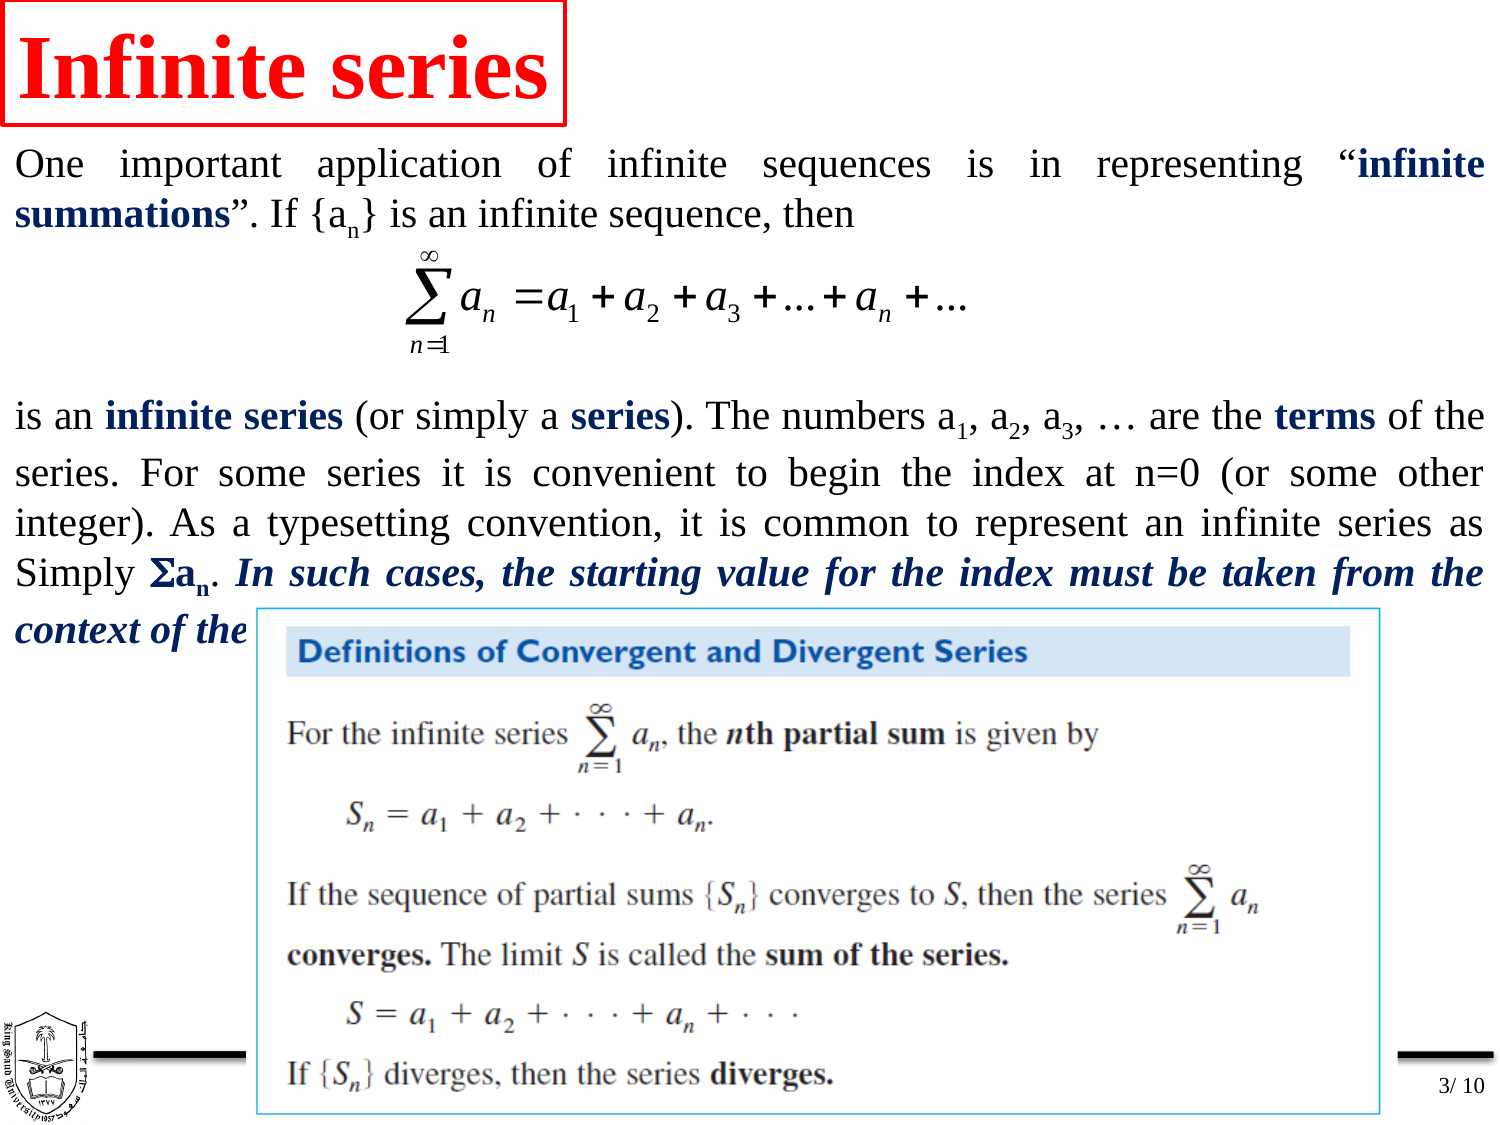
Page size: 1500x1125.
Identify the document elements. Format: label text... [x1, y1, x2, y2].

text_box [398, 234, 973, 364]
text_box One important application of infinite sequences is in representing “infinite summations”. If {an} is an infinite sequence, then [0, 128, 1500, 251]
text_box is an infinite series (or simply a series). The numbers a1, a2, a3, … are the terms of the series. For some series it is convenient to begin the index at n=0 (or some other integer). As a typesetting convention, it is common to represent an infinite series as Simply an. In such cases, the starting value for the index must be taken from the context of the statement. [0, 380, 1500, 659]
picture [245, 597, 1398, 1125]
text_box Infinite series [0, 0, 567, 127]
picture [0, 1010, 91, 1125]
slide_number 3/ 10 [1402, 1062, 1500, 1123]
